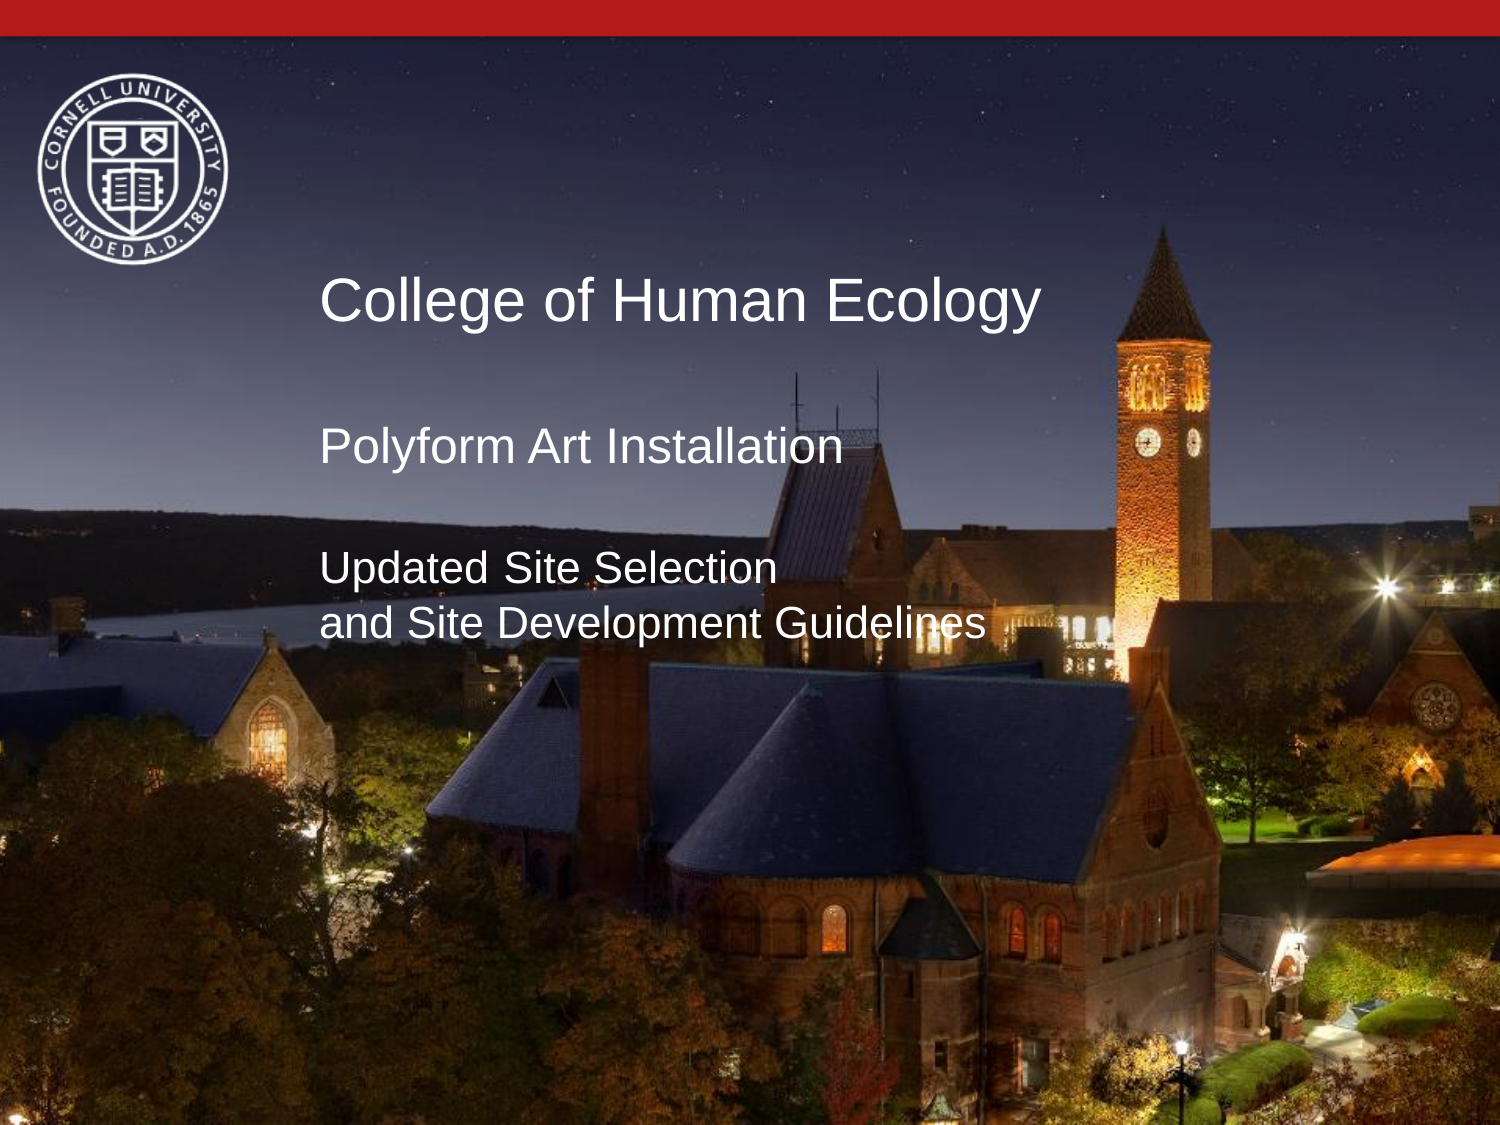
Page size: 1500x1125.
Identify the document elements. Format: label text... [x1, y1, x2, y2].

title College of Human Ecology Polyform Art Installation Updated Site Selection and Site Development Guidelines [304, 253, 1500, 863]
picture [0, 37, 1500, 1125]
